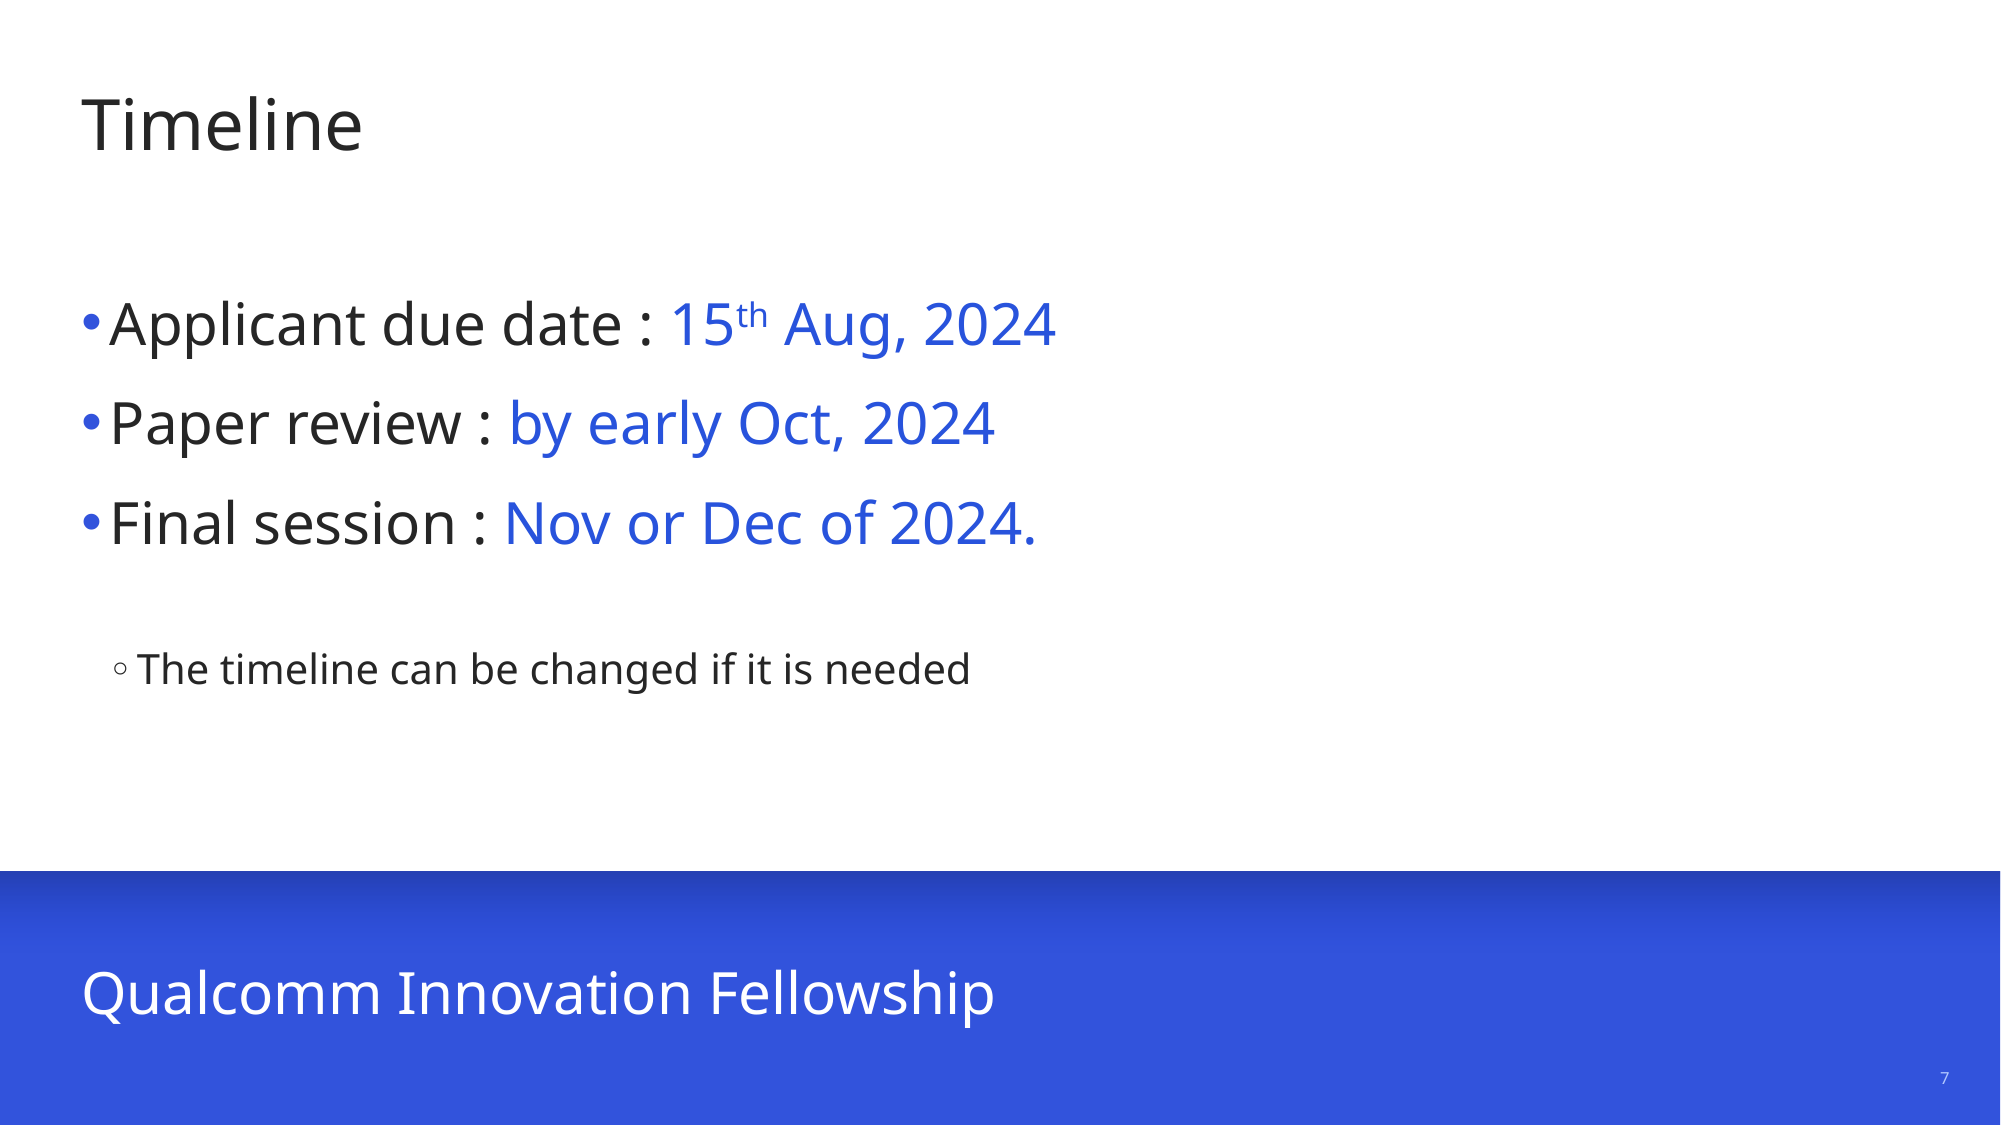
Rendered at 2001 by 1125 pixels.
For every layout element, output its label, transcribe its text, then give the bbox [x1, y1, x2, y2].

title Timeline [81, 94, 1917, 165]
list Applicant due date : 15th Aug, 2024 Paper review : by early Oct, 2024 Final session : Nov or Dec of 2024. The timeline can be changed if it is needed [81, 281, 1917, 788]
list Qualcomm Innovation Fellowship [81, 919, 1917, 1073]
